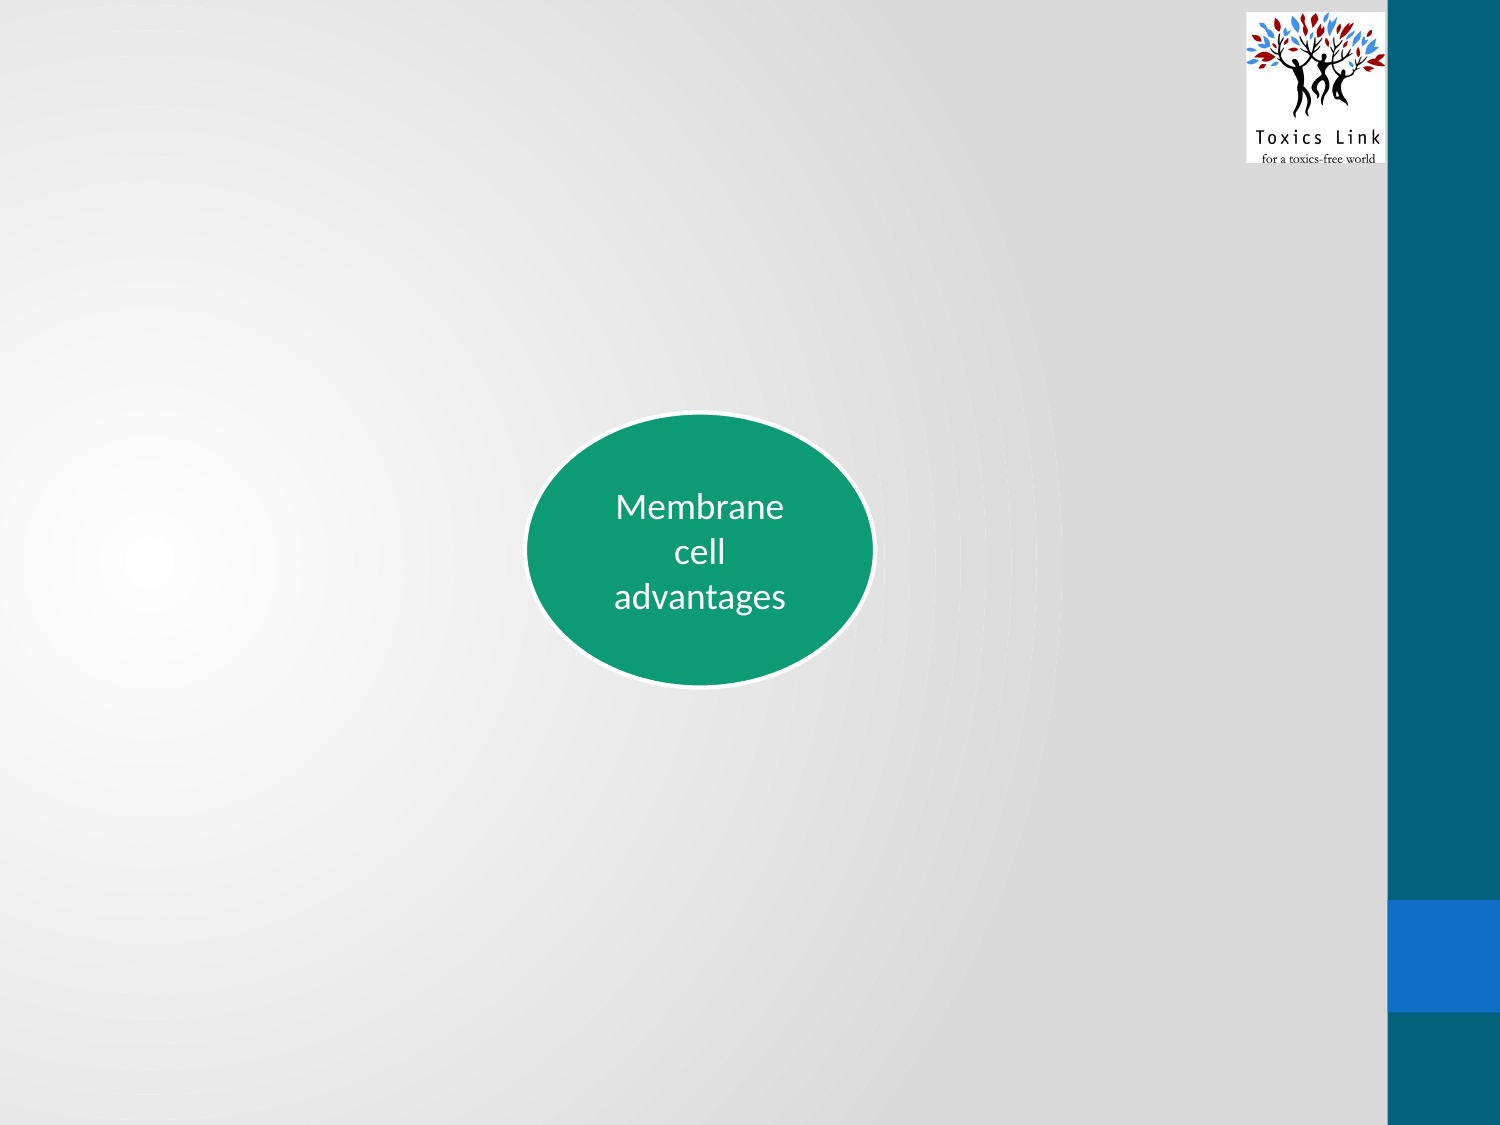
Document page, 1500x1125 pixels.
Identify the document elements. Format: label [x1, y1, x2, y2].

text_box [0, 0, 1401, 1101]
